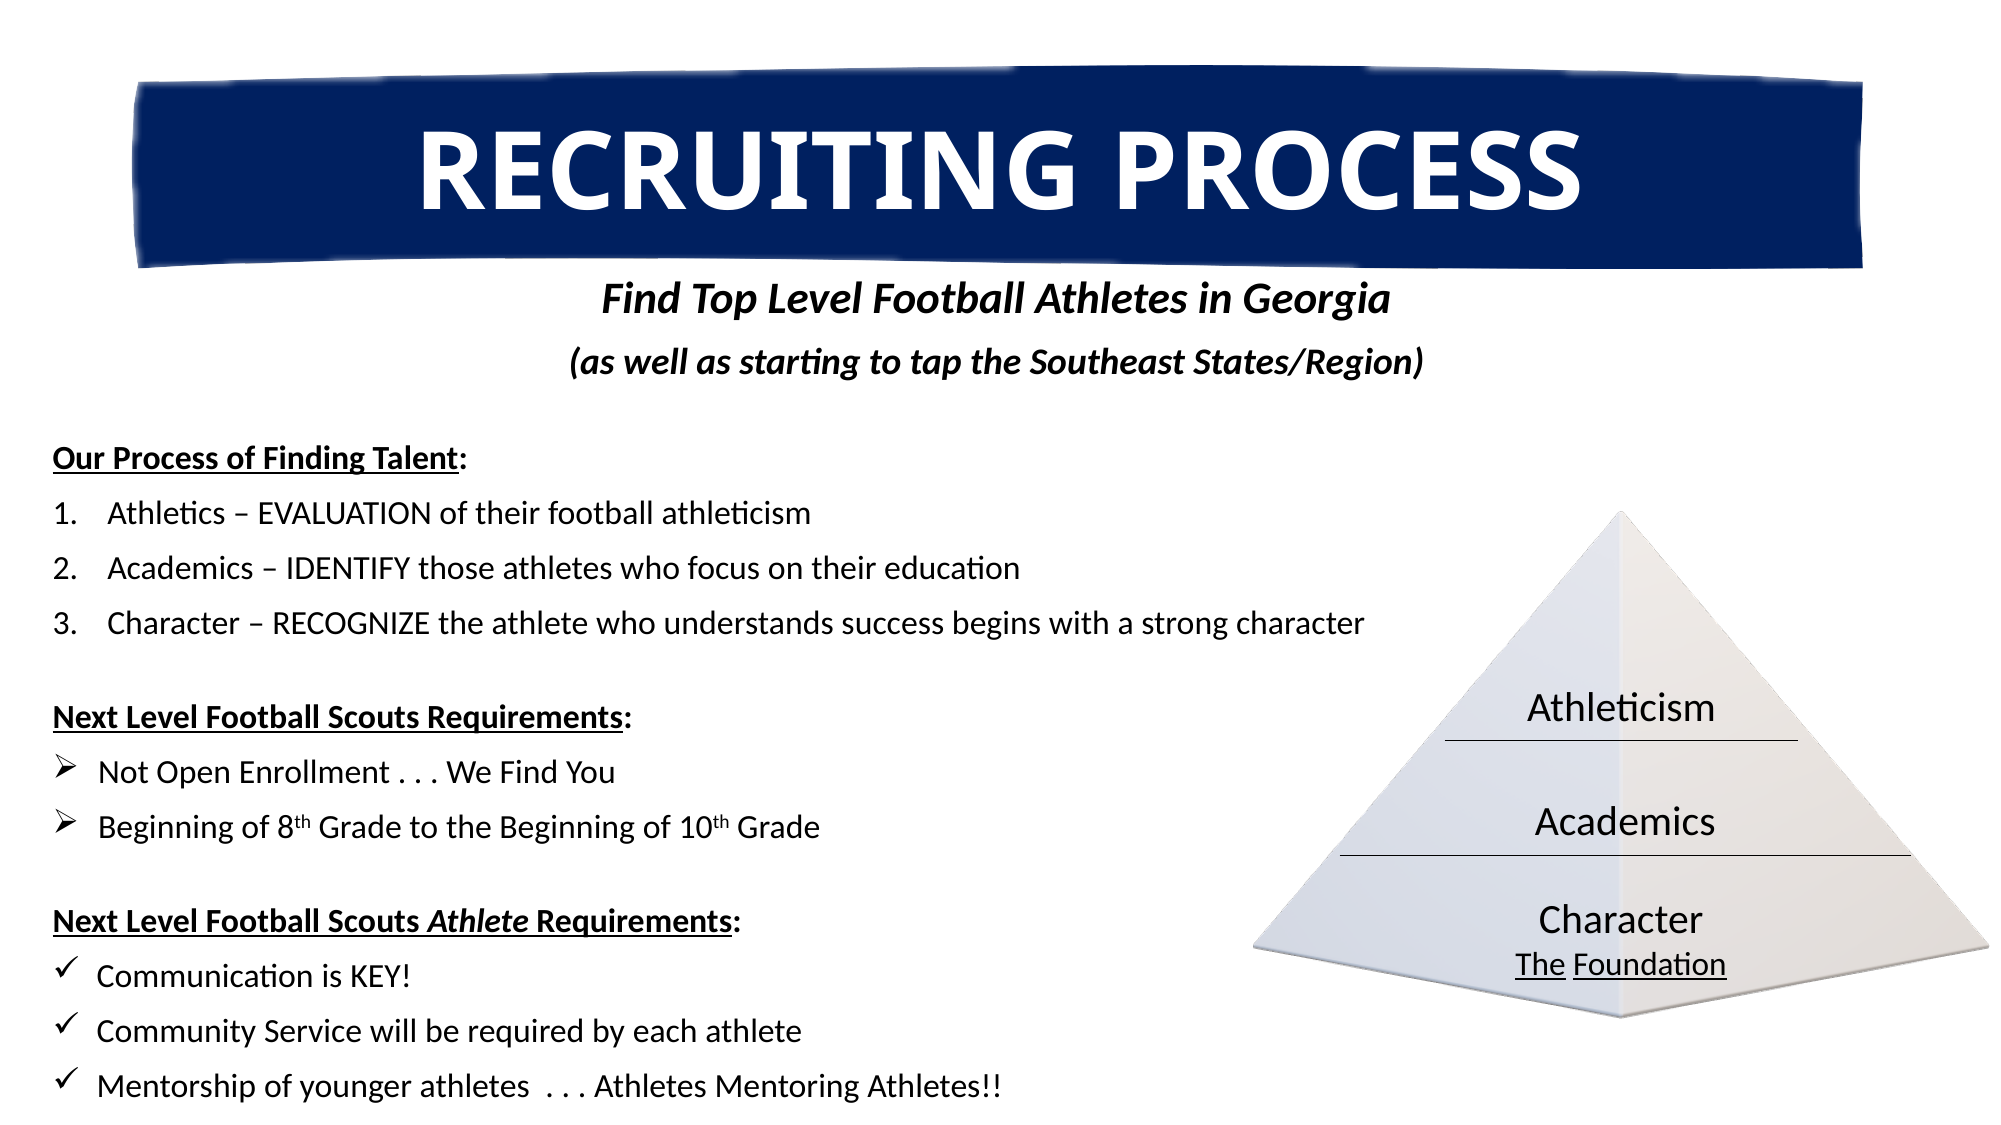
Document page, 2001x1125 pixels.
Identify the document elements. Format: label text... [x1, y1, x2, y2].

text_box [1246, 405, 1996, 1055]
text_box RECRUITING PROCESS [137, 65, 1863, 267]
list Find Top Level Football Athletes in Georgia (as well as starting to tap the Southeast States/Region) Our Process of Finding Talent: Athletics – EVALUATION of their football athleticism Academics – IDENTIFY those athletes who focus on their education Character – RECOGNIZE the athlete who understands success begins with a strong character Next Level Football Scouts Requirements: Not Open Enrollment . . . We Find You Beginning of 8th Grade to the Beginning of 10th Grade Next Level Football Scouts Athlete Requirements: Communication is KEY! Community Service will be required by each athlete Mentorship of younger athletes . . . Athletes Mentoring Athletes!! [37, 267, 1957, 1121]
